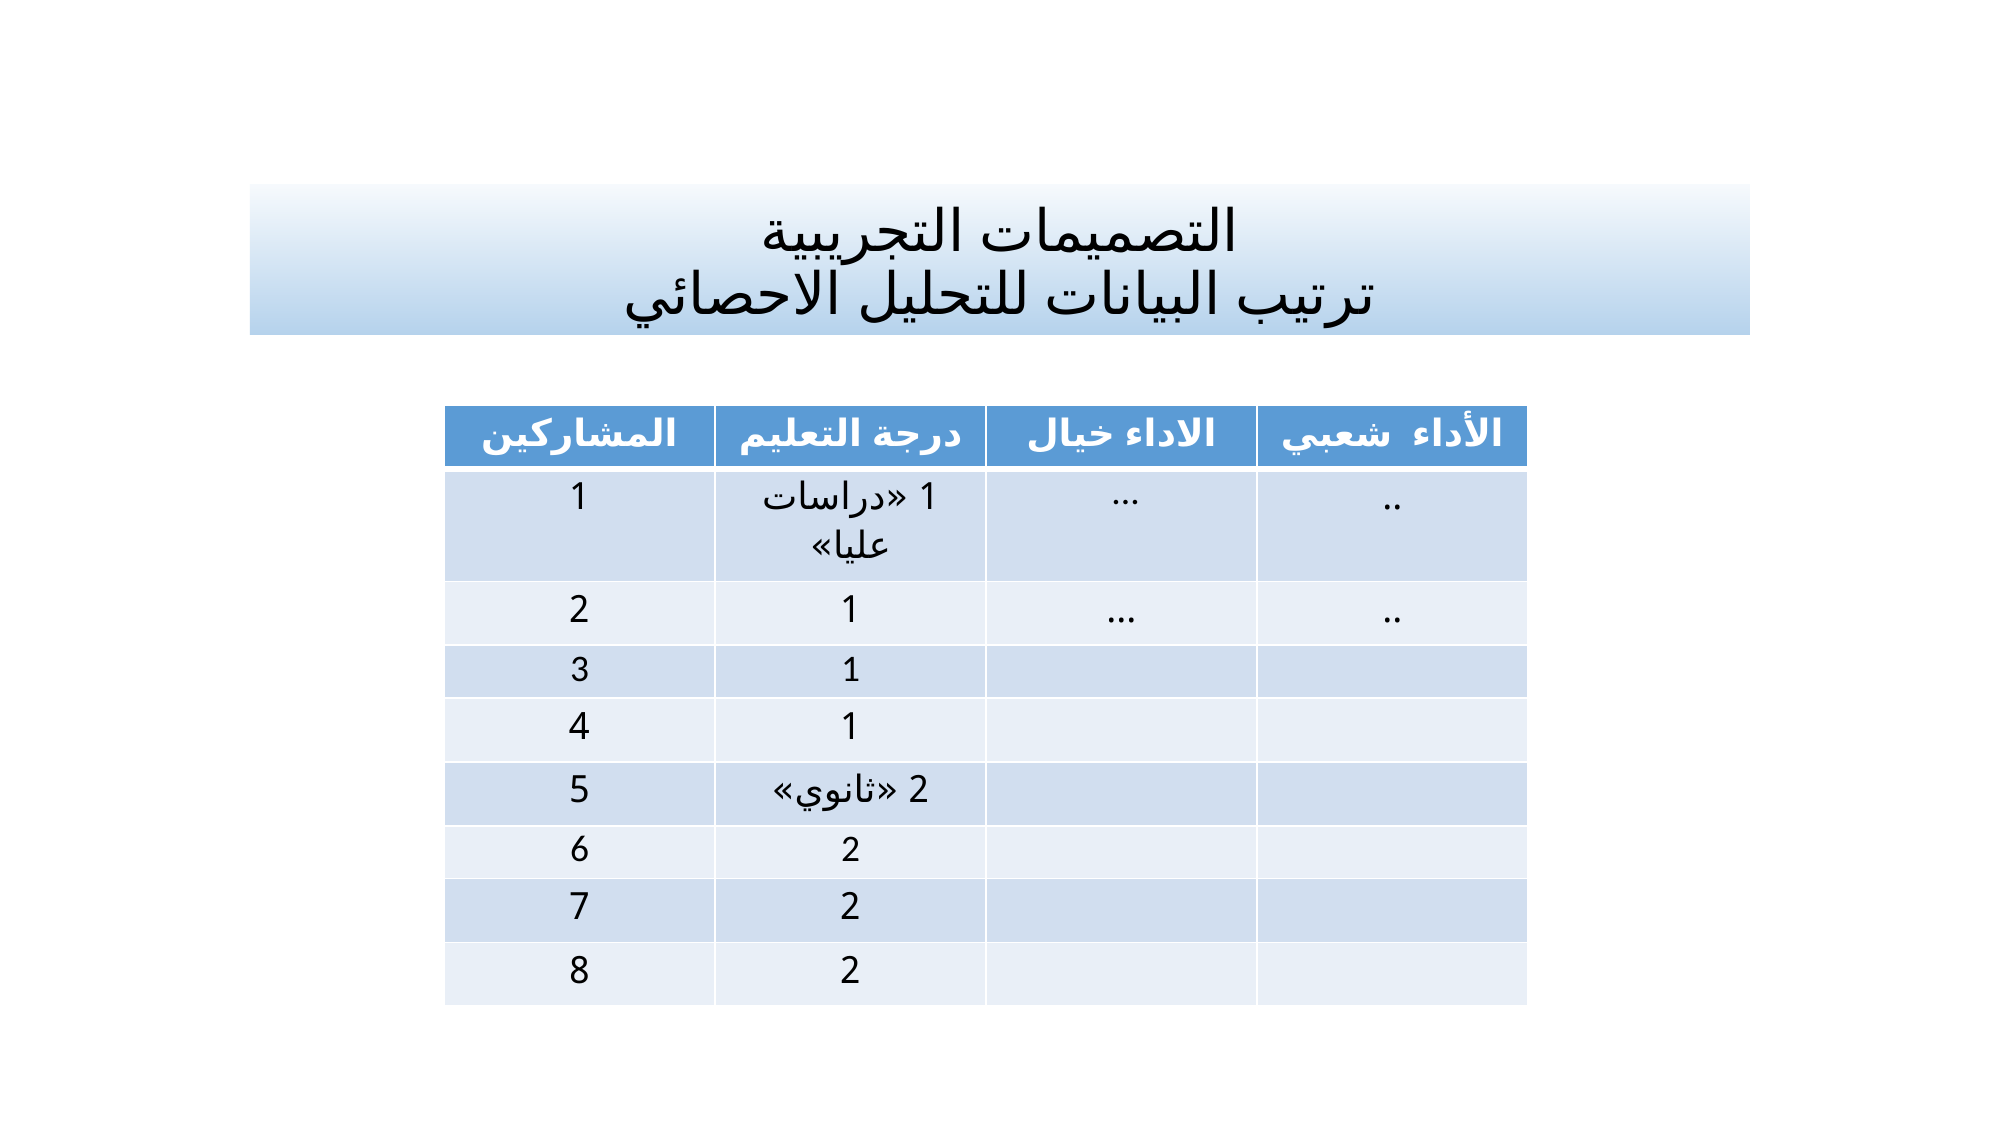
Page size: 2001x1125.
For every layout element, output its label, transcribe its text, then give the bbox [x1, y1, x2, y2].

table_cell 1 «دراسات عليا» [716, 472, 985, 581]
table_cell 3 [445, 646, 714, 697]
table_cell 2 [445, 582, 714, 644]
table_cell 2 [716, 879, 985, 942]
title التصميمات التجريبية ترتيب البيانات للتحليل الاحصائي [249, 184, 1750, 335]
table_cell 2 [716, 827, 985, 878]
table_header الأداء شعبي [1258, 406, 1527, 466]
subtitle [121, 378, 1879, 1032]
table_cell [1258, 827, 1527, 878]
table_cell [987, 879, 1256, 942]
table_cell [1258, 943, 1527, 1005]
table_cell [987, 763, 1256, 825]
table_cell 1 [716, 646, 985, 697]
table_cell 2 [716, 943, 985, 1005]
table_cell 1 [716, 699, 985, 761]
table_cell [987, 943, 1256, 1005]
table_cell [1258, 646, 1527, 697]
table_cell .. [1258, 472, 1527, 581]
table_header الاداء خيال [987, 406, 1256, 466]
table_cell 4 [445, 699, 714, 761]
table_cell [987, 646, 1256, 697]
table_cell 1 [716, 582, 985, 644]
table_cell 8 [445, 943, 714, 1005]
table_cell 5 [445, 763, 714, 825]
table_cell [1258, 699, 1527, 761]
table_cell ... [987, 472, 1256, 581]
table_cell 7 [445, 879, 714, 942]
table_header درجة التعليم [716, 406, 985, 466]
table_cell 2 «ثانوي» [716, 763, 985, 825]
table_cell [1258, 879, 1527, 942]
table_cell 6 [445, 827, 714, 878]
table_cell [1258, 763, 1527, 825]
table_cell .. [1258, 582, 1527, 644]
table_cell [987, 699, 1256, 761]
table_cell ... [987, 582, 1256, 644]
table_cell [987, 827, 1256, 878]
table_header المشاركين [445, 406, 714, 466]
table_cell 1 [445, 472, 714, 581]
